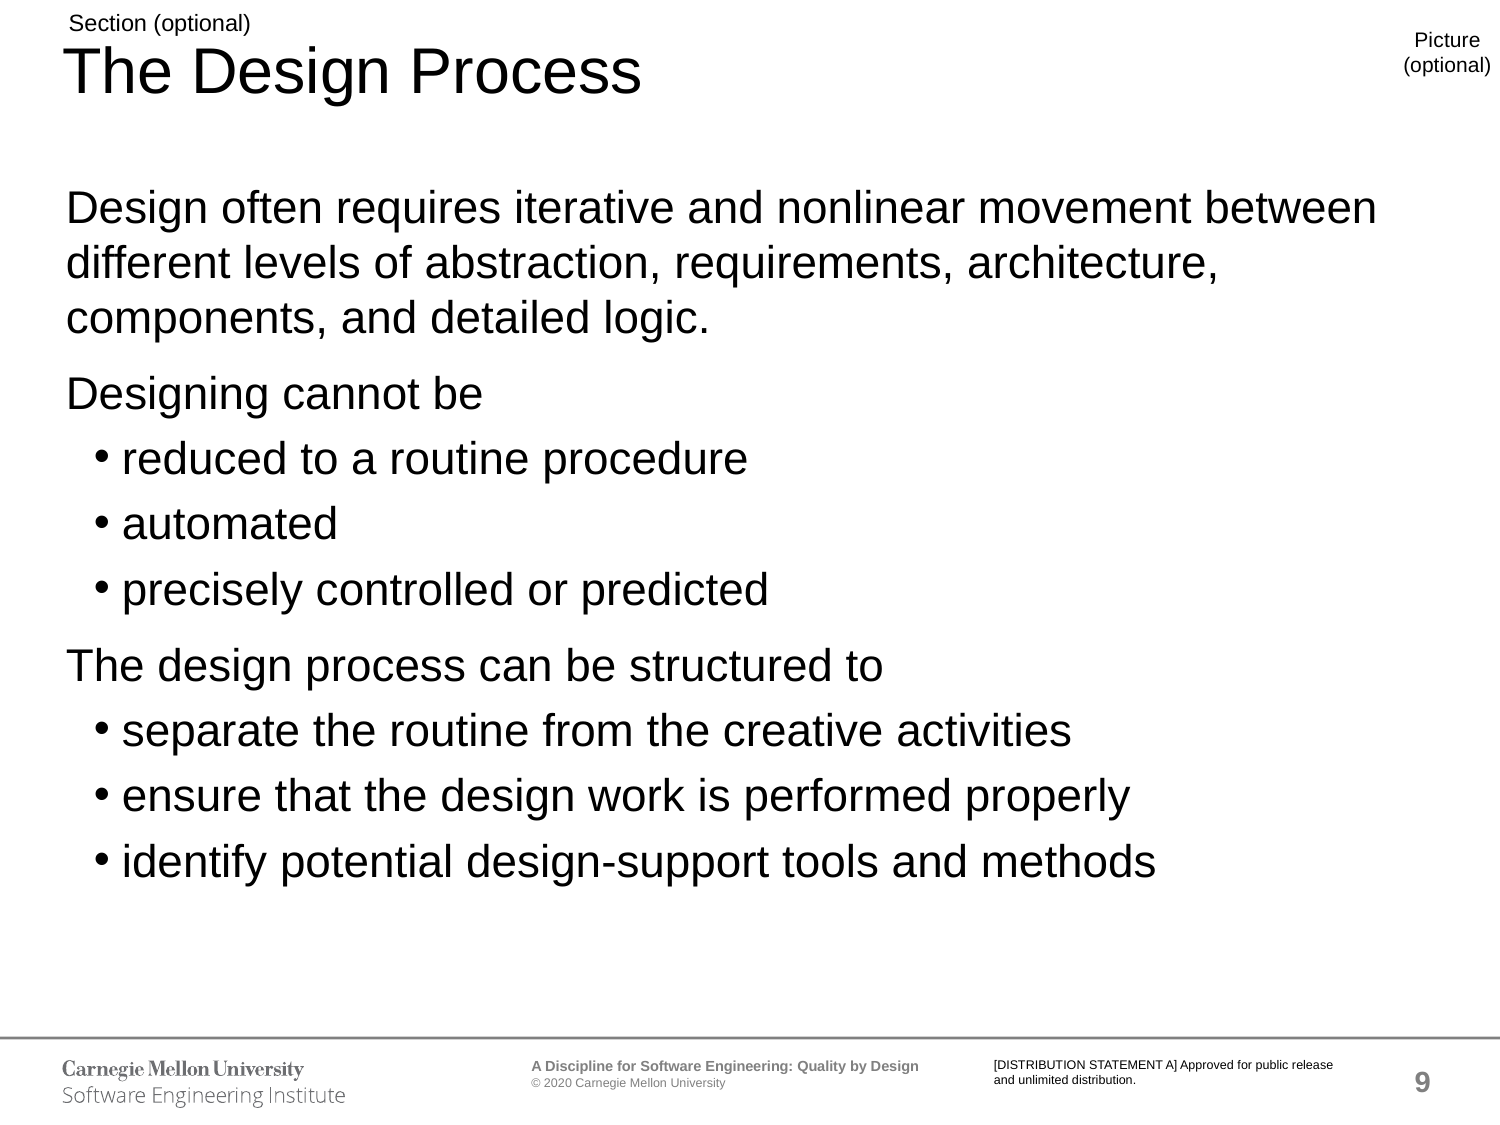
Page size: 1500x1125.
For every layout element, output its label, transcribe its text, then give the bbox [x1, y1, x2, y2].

title The Design Process [62, 37, 1338, 182]
list Design often requires iterative and nonlinear movement between different levels of abstraction, requirements, architecture, components, and detailed logic. Designing cannot be reduced to a routine procedure automated precisely controlled or predicted The design process can be structured to separate the routine from the creative activities ensure that the design work is performed properly identify potential design-support tools and methods [65, 177, 1431, 1000]
